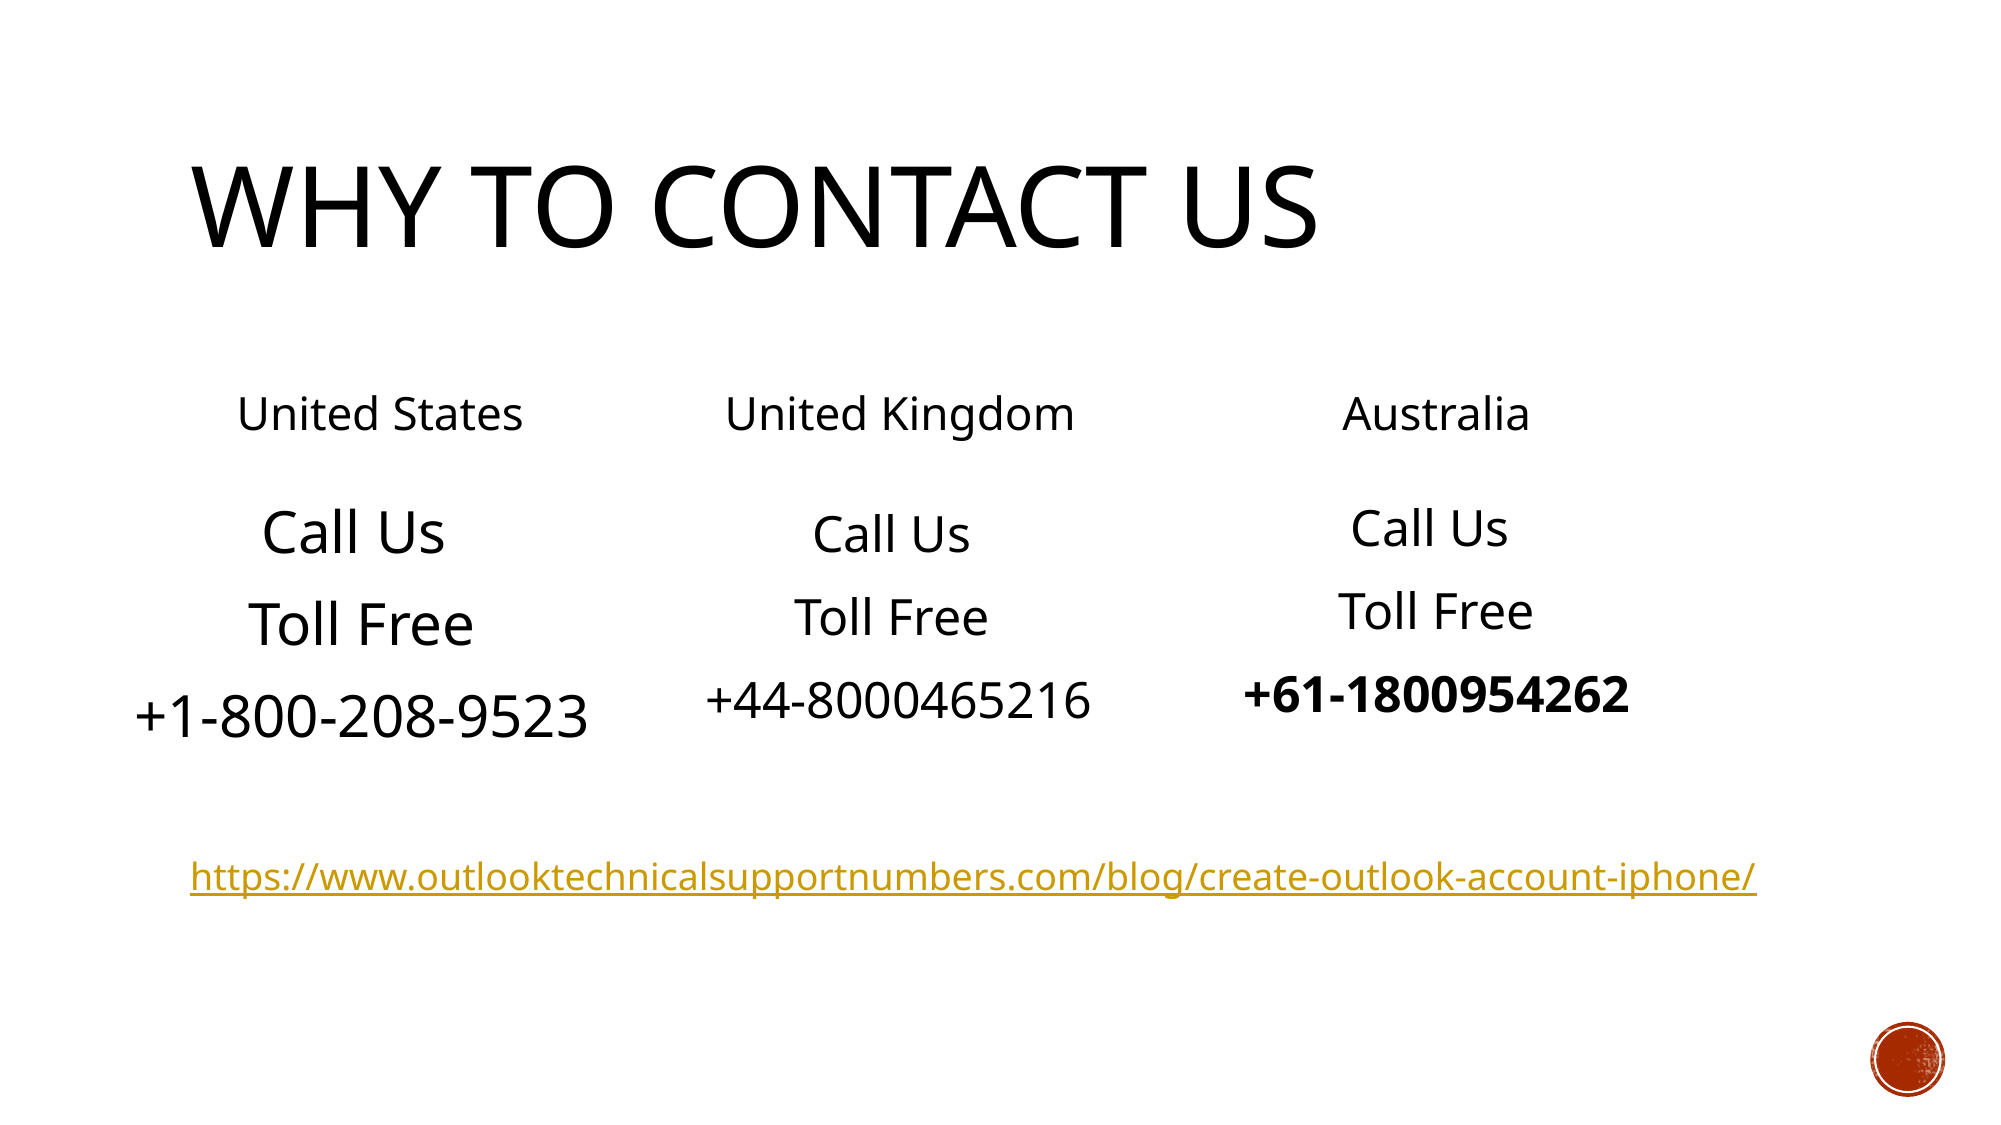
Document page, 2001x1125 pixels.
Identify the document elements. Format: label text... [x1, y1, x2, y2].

title Why To contact Us [175, 79, 1826, 344]
text_box https://www.outlooktechnicalsupportnumbers.com/blog/create-outlook-account-iphone/ [175, 845, 1796, 912]
text_box United States [128, 383, 633, 478]
text_box Call Us Toll Free +1-800-208-9523 [111, 495, 612, 784]
text_box Call Us Toll Free +44-8000465216 [647, 501, 1150, 748]
text_box Australia [1185, 383, 1689, 478]
text_box United Kingdom [648, 383, 1152, 478]
text_box Call Us Toll Free +61-1800954262 [1185, 495, 1689, 742]
